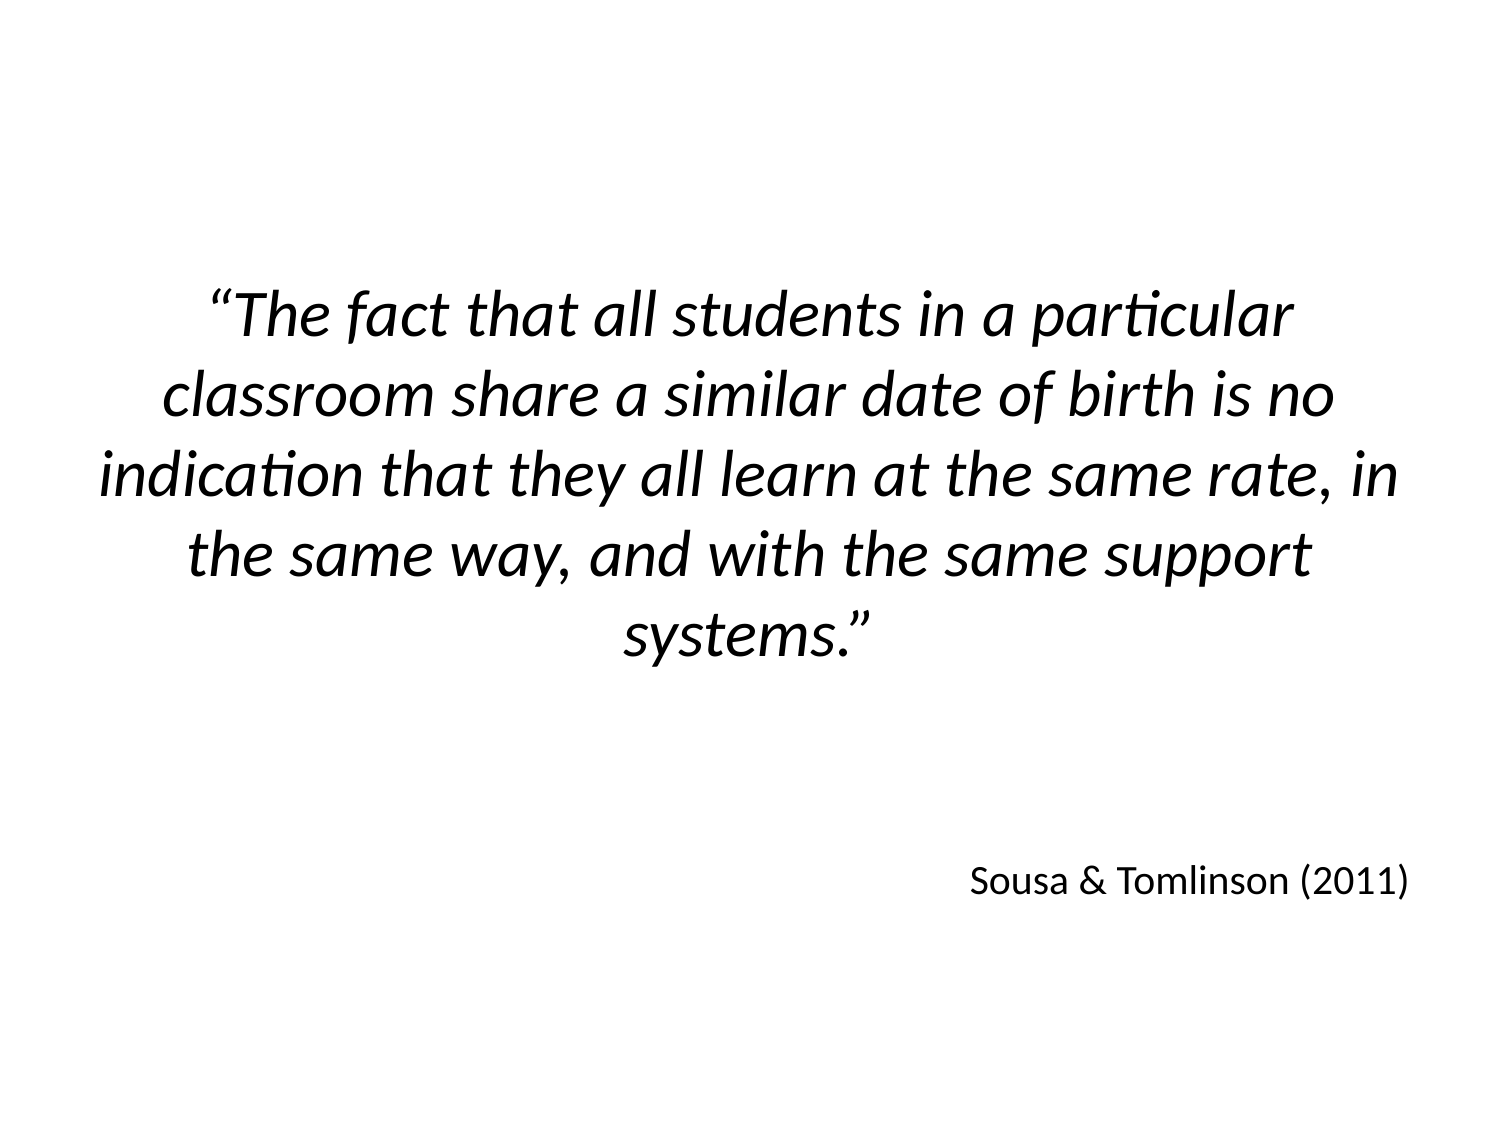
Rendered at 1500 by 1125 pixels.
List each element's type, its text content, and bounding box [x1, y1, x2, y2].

list “The fact that all students in a particular classroom share a similar date of birth is no indication that they all learn at the same rate, in the same way, and with the same support systems.” Sousa & Tomlinson (2011) [75, 262, 1425, 1005]
